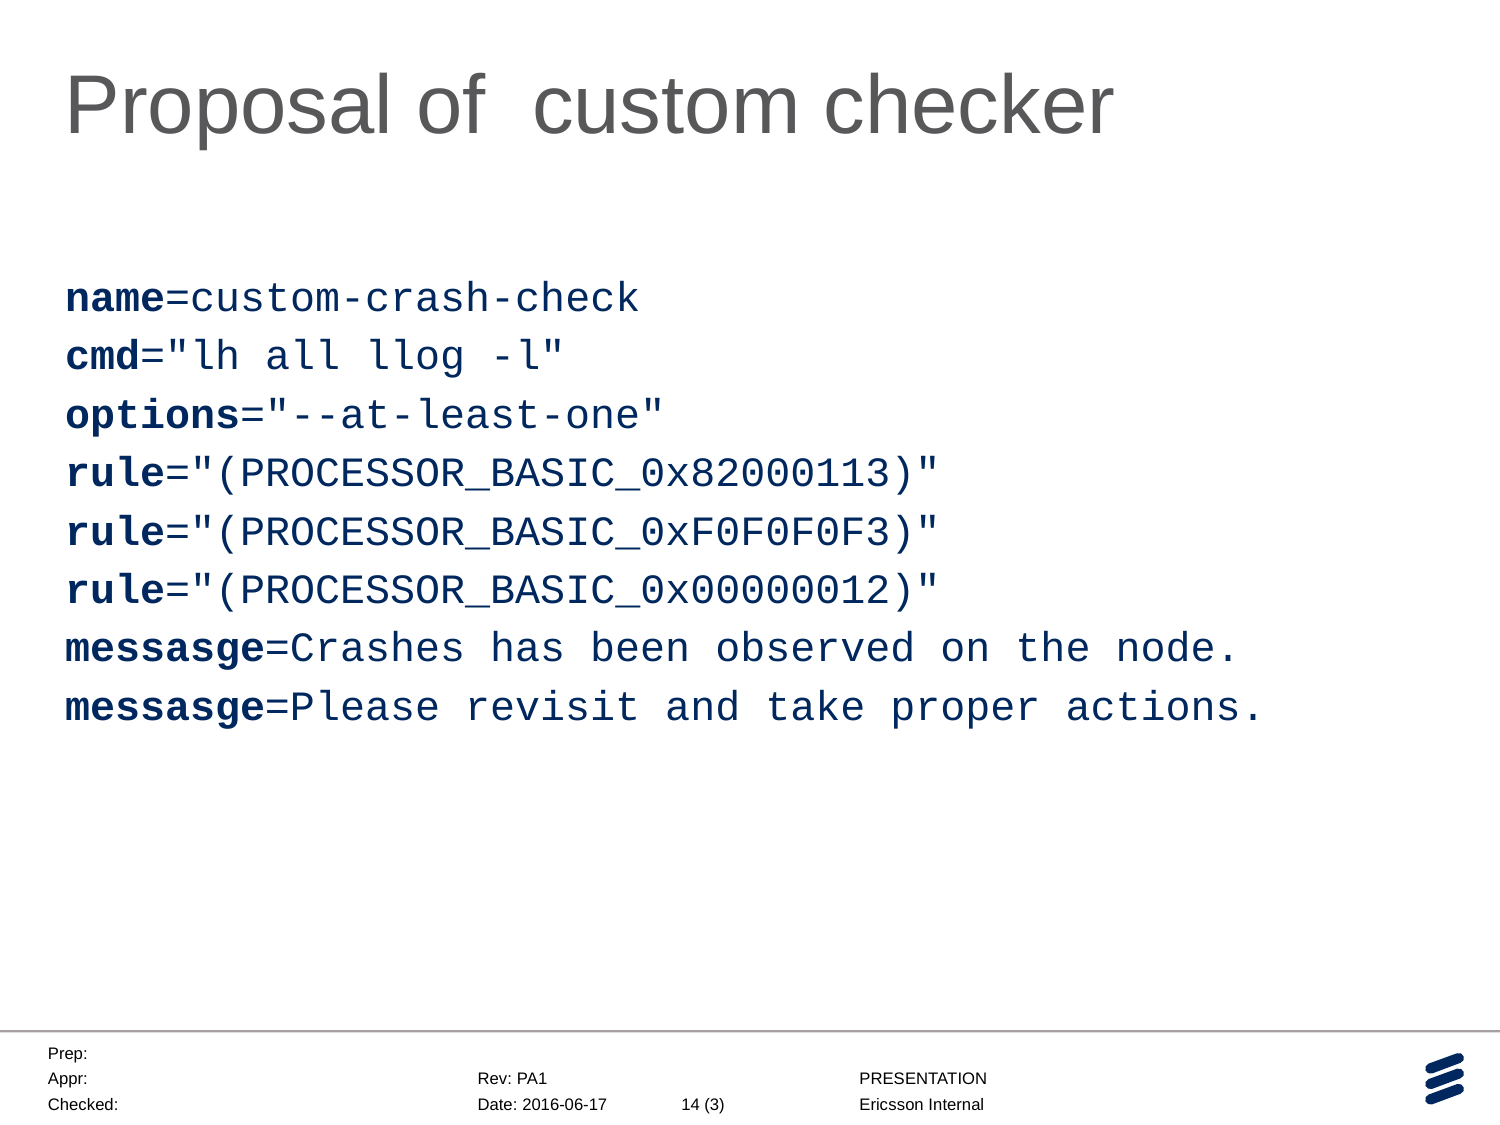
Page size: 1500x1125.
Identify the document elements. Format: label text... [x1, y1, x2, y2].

title Proposal of custom checker [49, 49, 1375, 241]
list name=custom-crash-check cmd="lh all llog -l" options="--at-least-one" rule="(PROCESSOR_BASIC_0x82000113)" rule="(PROCESSOR_BASIC_0xF0F0F0F3)" rule="(PROCESSOR_BASIC_0x00000012)" messasge=Crashes has been observed on the node. messasge=Please revisit and take proper actions. [49, 262, 1374, 1013]
